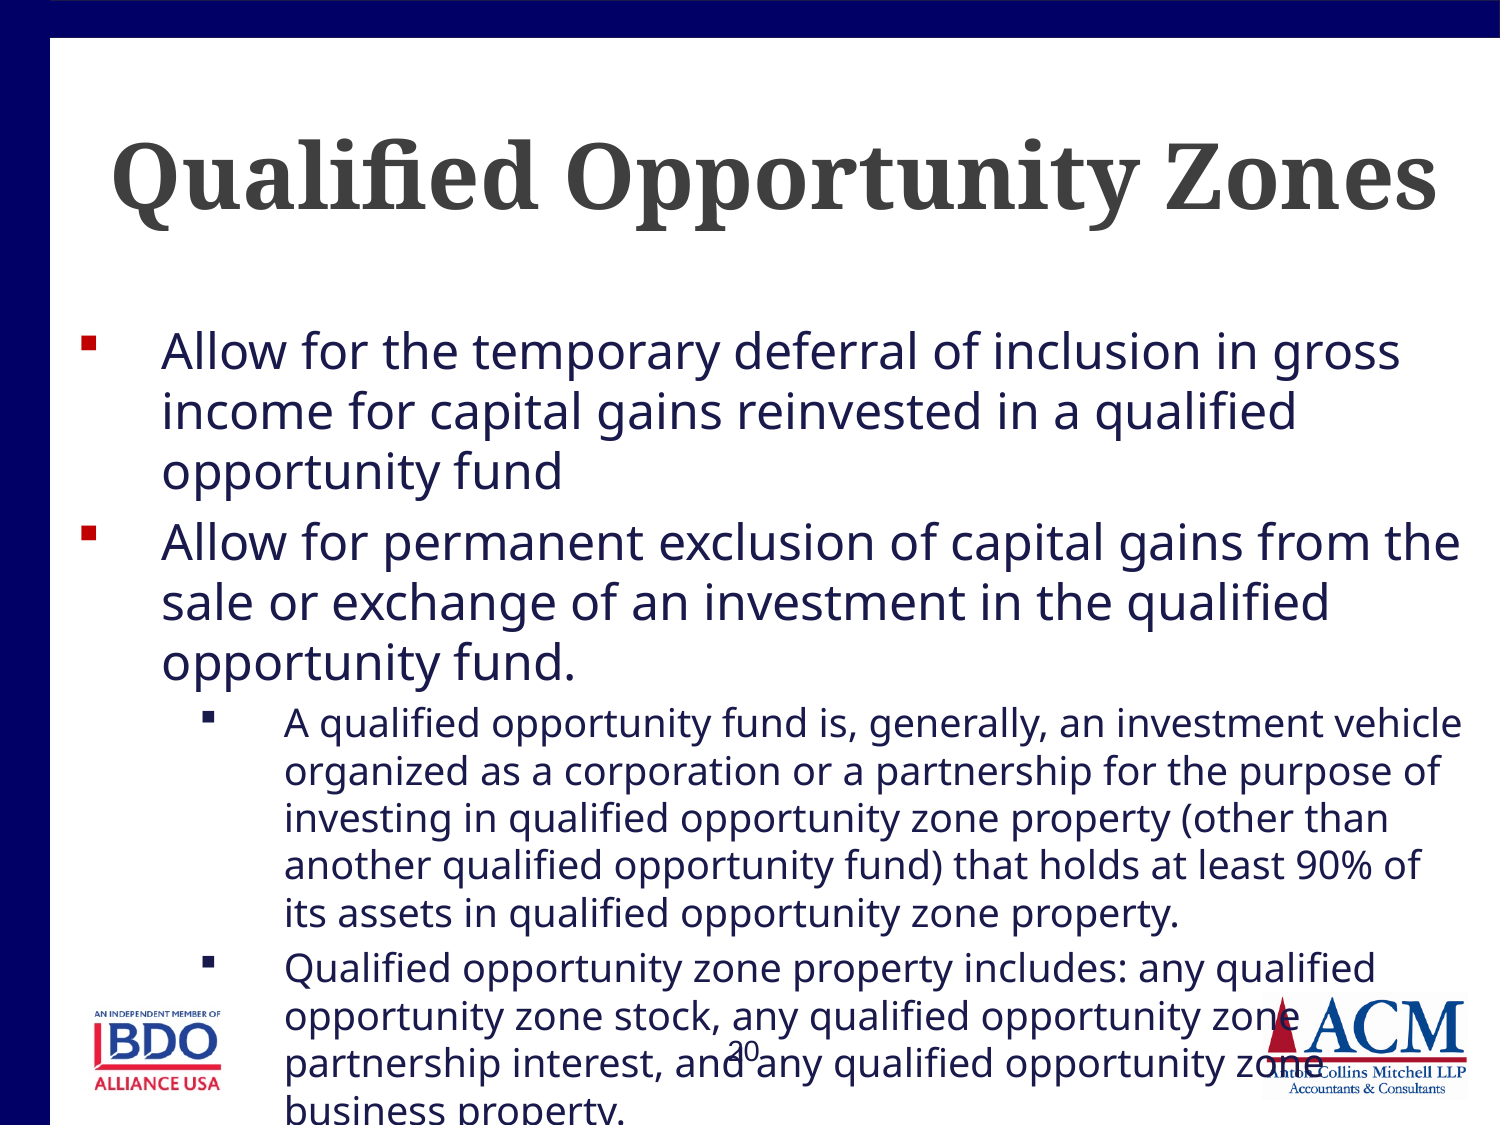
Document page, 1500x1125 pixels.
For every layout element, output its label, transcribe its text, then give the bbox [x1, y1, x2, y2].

slide_number 20 [687, 1024, 776, 1101]
picture [75, 993, 238, 1108]
title Qualified Opportunity Zones [49, 87, 1500, 258]
picture [1262, 993, 1468, 1100]
list Allow for the temporary deferral of inclusion in gross income for capital gains reinvested in a qualified opportunity fund Allow for permanent exclusion of capital gains from the sale or exchange of an investment in the qualified opportunity fund. A qualified opportunity fund is, generally, an investment vehicle organized as a corporation or a partnership for the purpose of investing in qualified opportunity zone property (other than another qualified opportunity fund) that holds at least 90% of its assets in qualified opportunity zone property. Qualified opportunity zone property includes: any qualified opportunity zone stock, any qualified opportunity zone partnership interest, and any qualified opportunity zone business property. [62, 312, 1488, 993]
